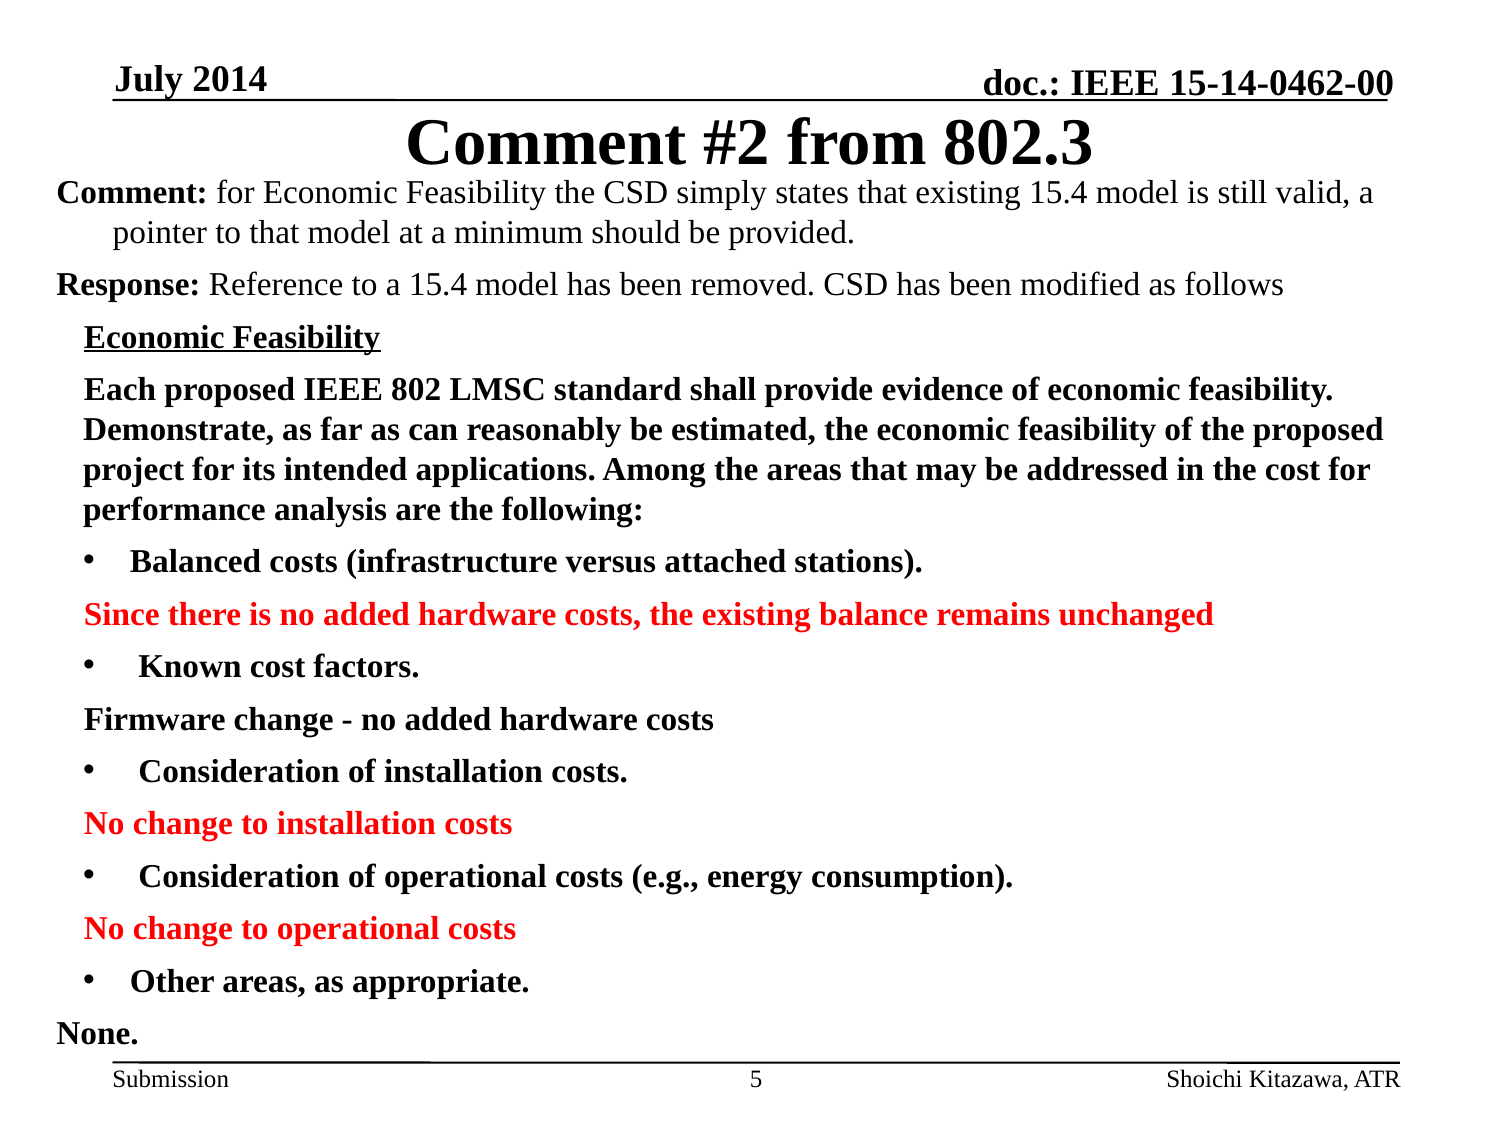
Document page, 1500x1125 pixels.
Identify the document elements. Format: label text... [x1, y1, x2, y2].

footer Shoichi Kitazawa, ATR [878, 1061, 1402, 1093]
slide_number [114, 54, 423, 100]
list Comment: for Economic Feasibility the CSD simply states that existing 15.4 model is still valid, a pointer to that model at a minimum should be provided. Response: Reference to a 15.4 model has been removed. CSD has been modified as follows Economic Feasibility Each proposed IEEE 802 LMSC standard shall provide evidence of economic feasibility. Demonstrate, as far as can reasonably be estimated, the economic feasibility of the proposed project for its intended applications. Among the areas that may be addressed in the cost for performance analysis are the following: Balanced costs (infrastructure versus attached stations). Since there is no added hardware costs, the existing balance remains unchanged Known cost factors. Firmware change - no added hardware costs Consideration of installation costs. No change to installation costs Consideration of operational costs (e.g., energy consumption). No change to operational costs Other areas, as appropriate. None. [41, 162, 1459, 906]
slide_number 5 [712, 1061, 800, 1123]
title Comment #2 from 802.3 [112, 49, 1388, 162]
